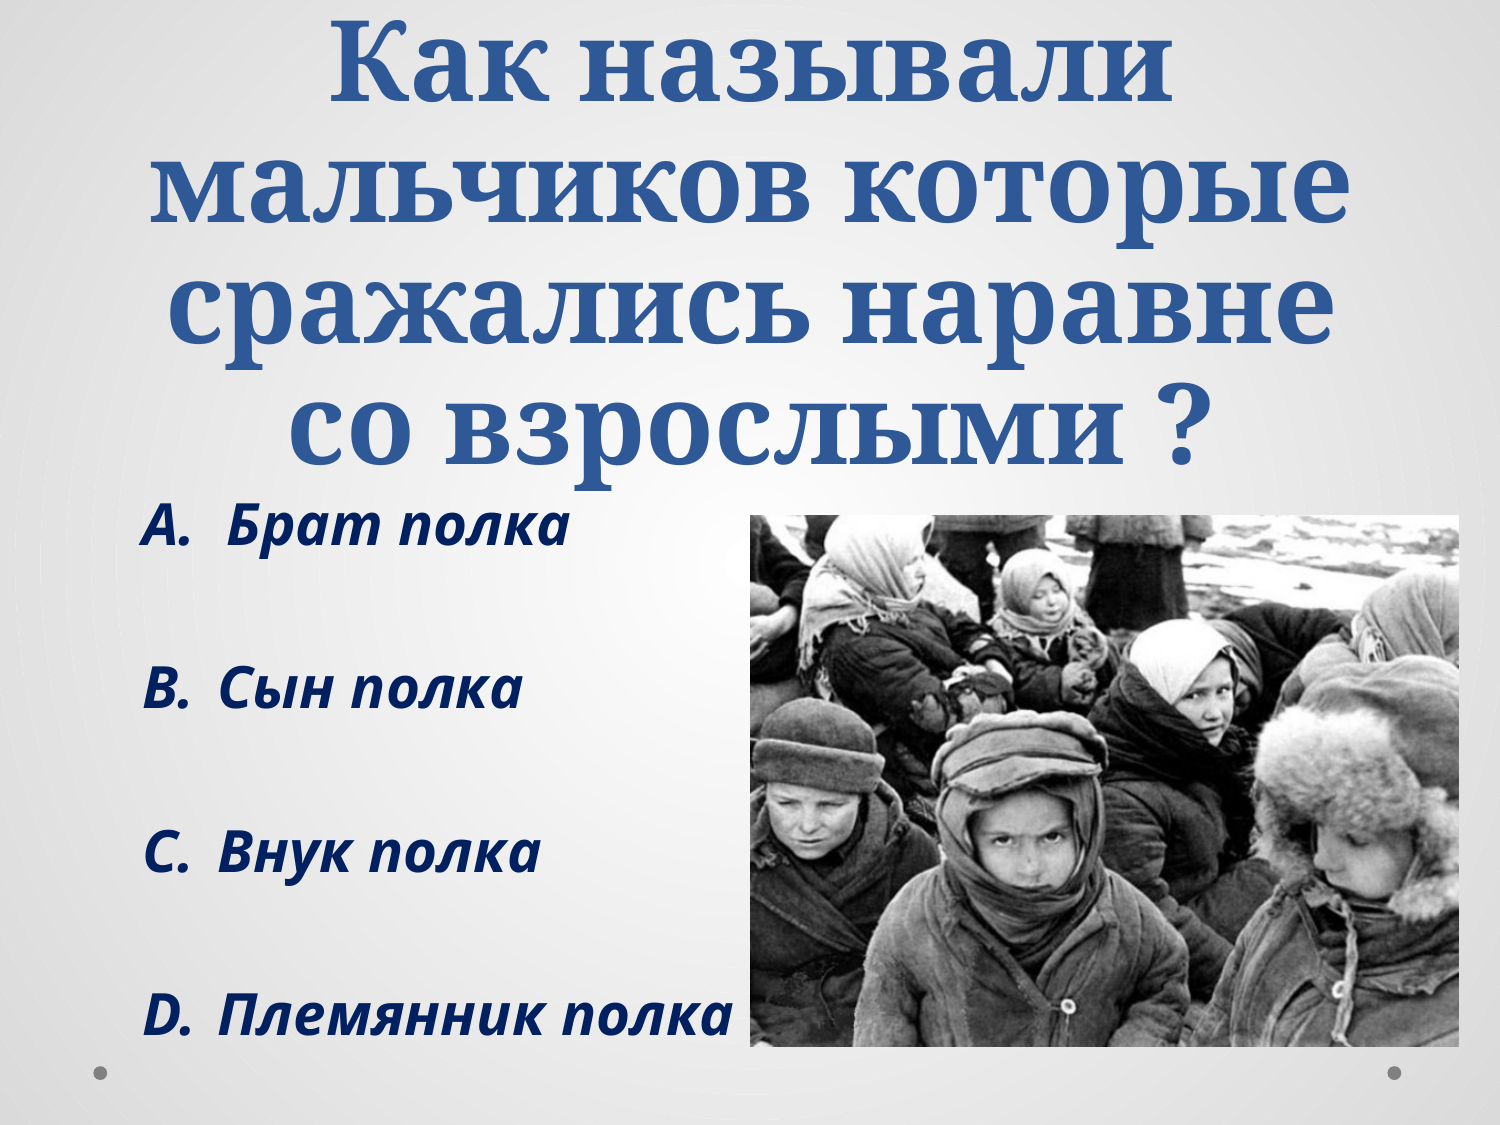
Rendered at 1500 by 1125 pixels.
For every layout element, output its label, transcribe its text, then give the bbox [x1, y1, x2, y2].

picture [749, 514, 1459, 1048]
title Как называли мальчиков которые сражались наравне со взрослыми ? [76, 231, 1427, 495]
list Брат полка Сын полка Внук полка Племянник полка [127, 479, 1500, 970]
